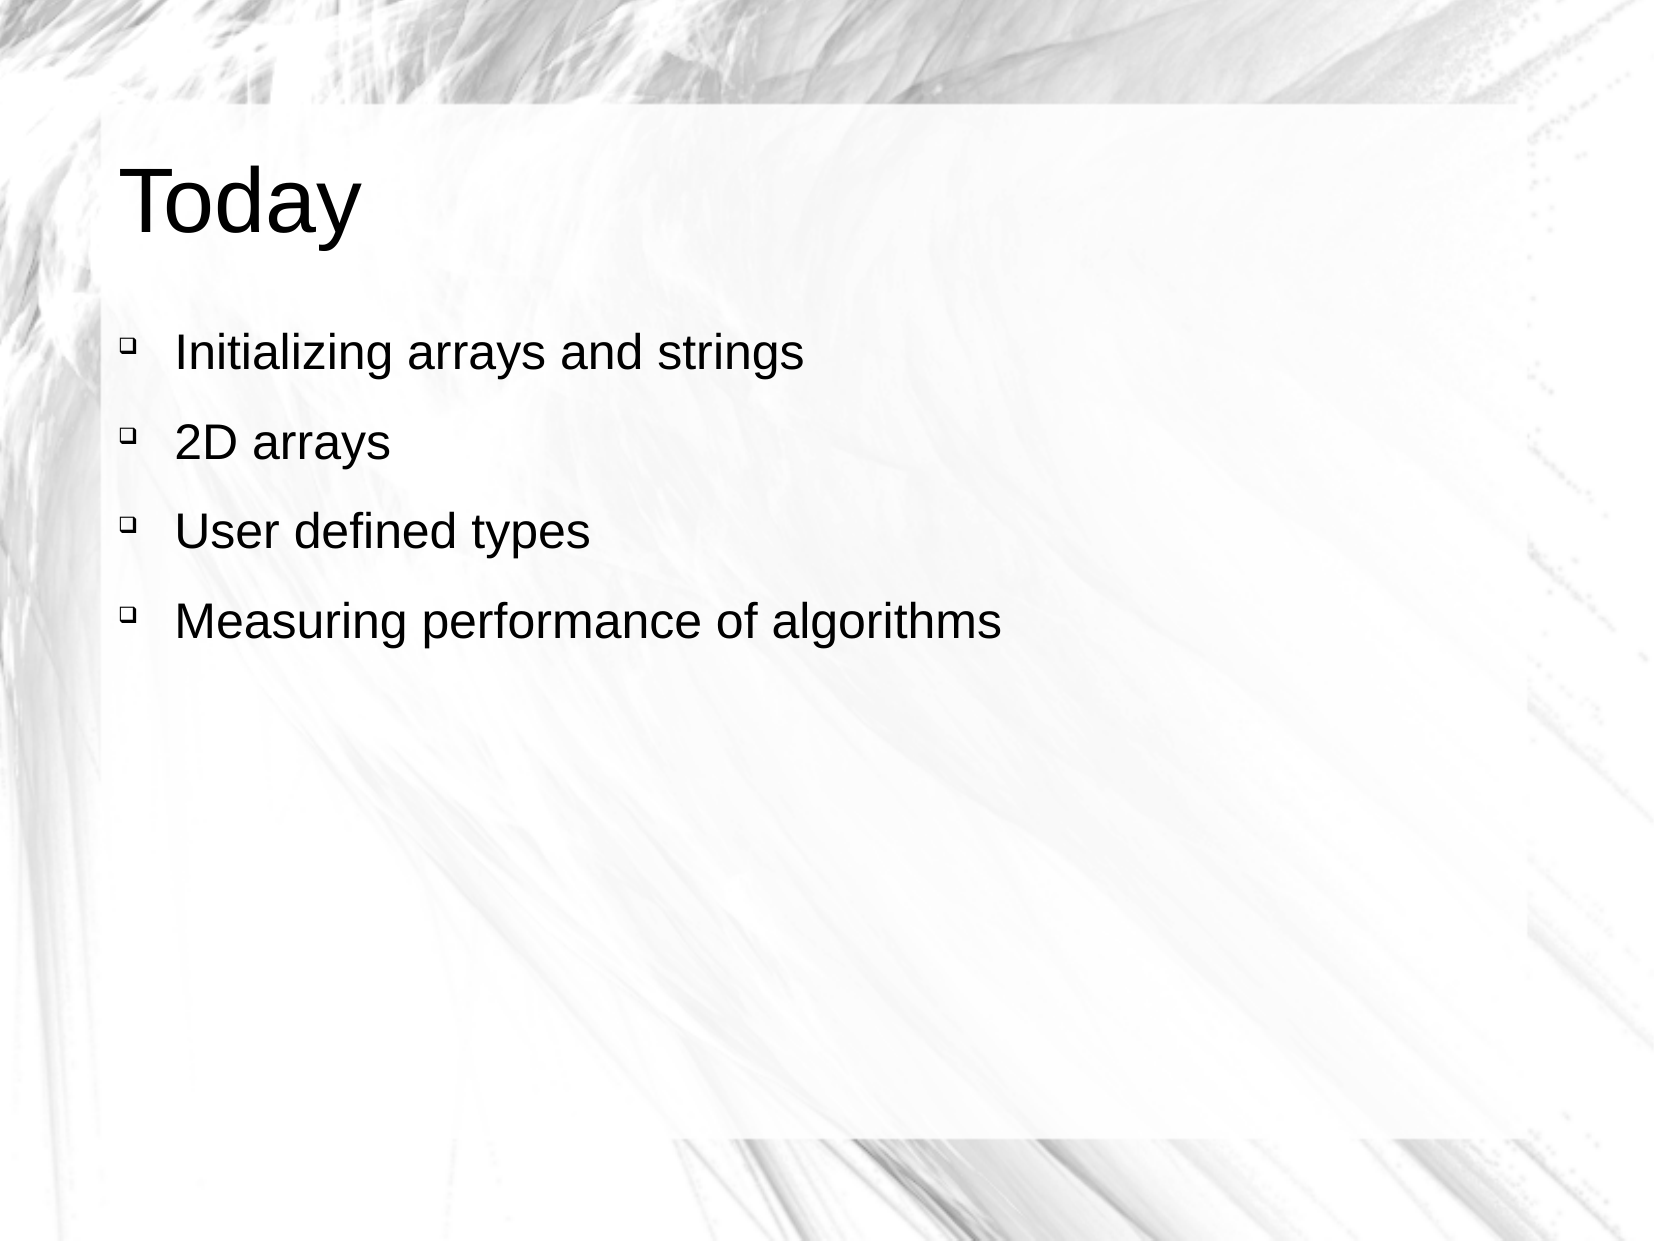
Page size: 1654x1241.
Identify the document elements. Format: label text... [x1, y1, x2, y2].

list Initializing arrays and strings 2D arrays User defined types Measuring performance of algorithms [118, 319, 1571, 1109]
title Today [118, 93, 1506, 299]
picture [0, 0, 1654, 1241]
